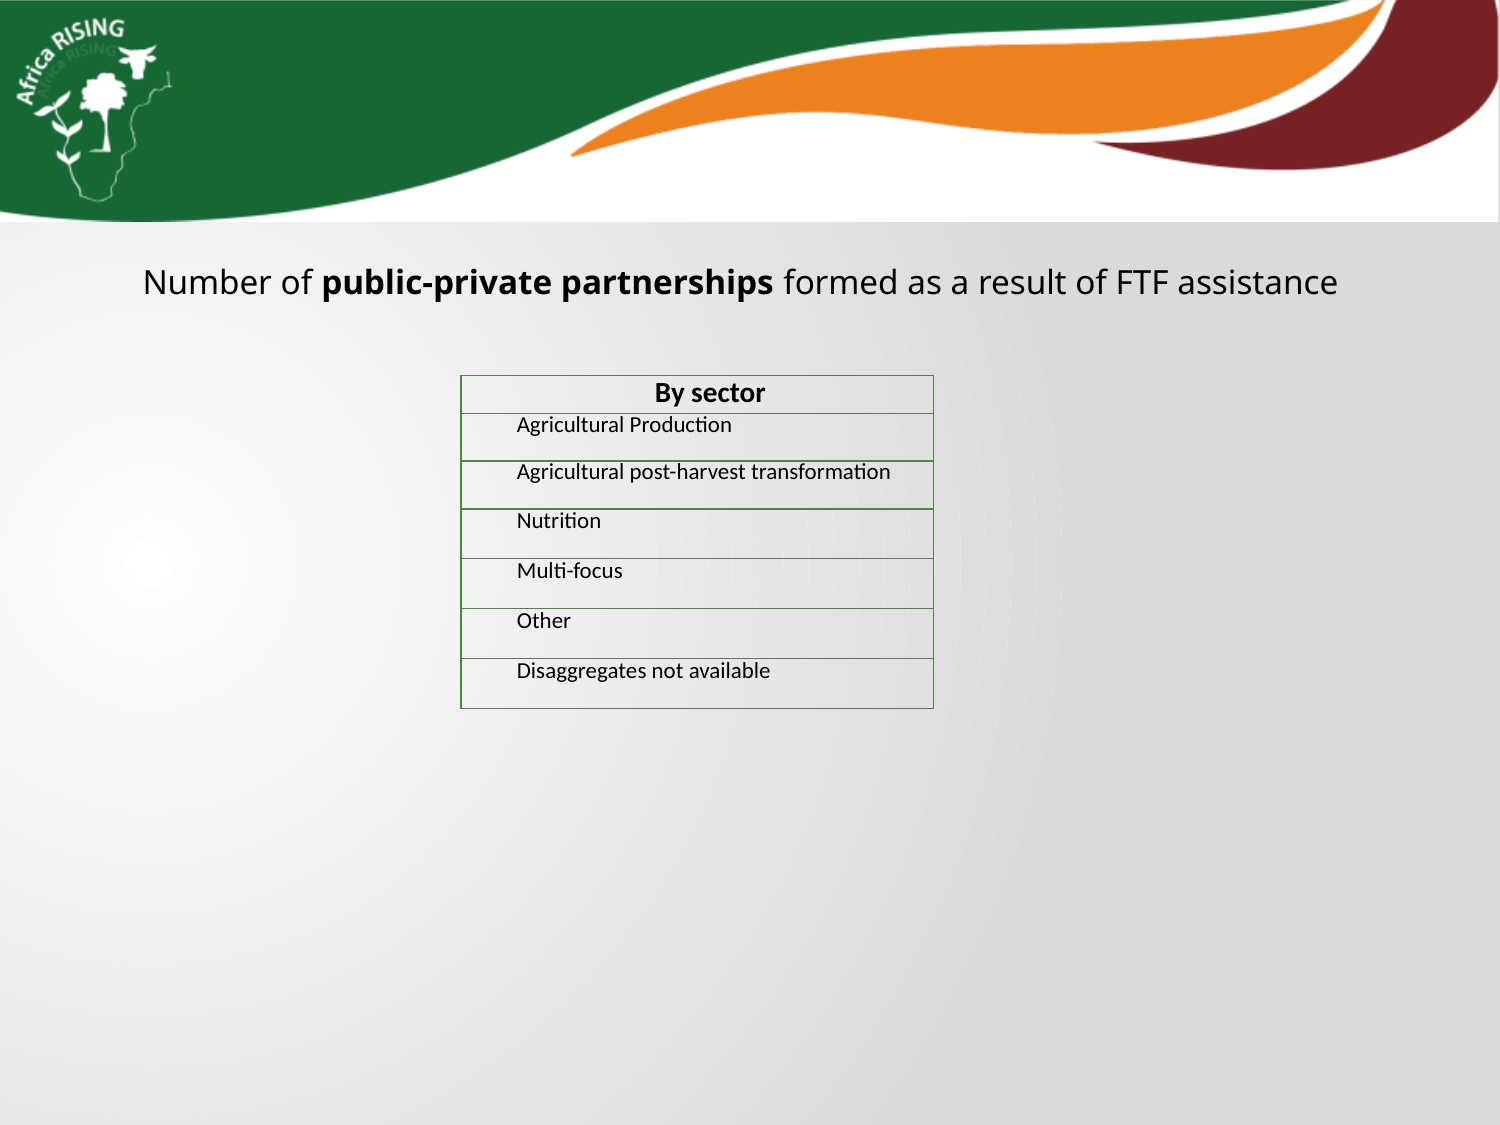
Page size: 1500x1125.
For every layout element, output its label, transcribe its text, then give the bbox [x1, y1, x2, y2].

table_cell Agricultural Production [462, 414, 933, 460]
table_cell Multi-focus [462, 559, 933, 608]
table_header By sector [462, 376, 933, 413]
picture [0, 0, 1499, 222]
table_cell Disaggregates not available [462, 659, 933, 708]
table_cell Other [462, 609, 933, 658]
table_cell Agricultural post-harvest transformation [462, 462, 933, 508]
table_cell Nutrition [462, 510, 933, 558]
list Number of public-private partnerships formed as a result of FTF assistance [108, 253, 1384, 339]
